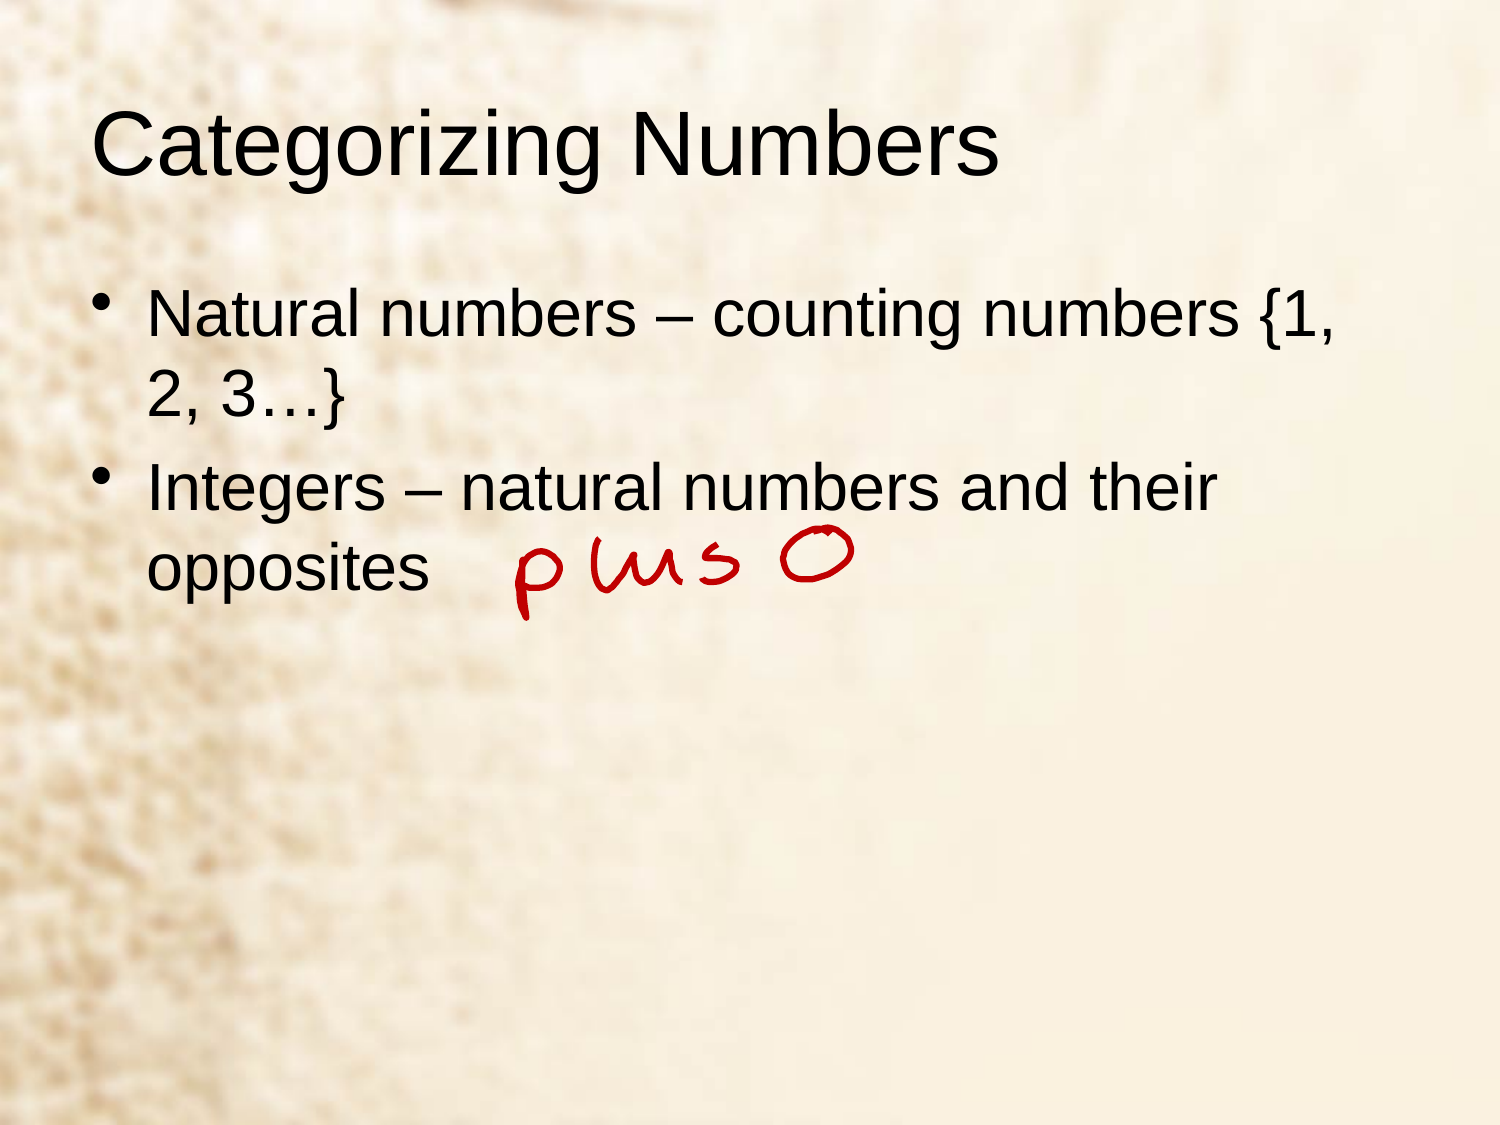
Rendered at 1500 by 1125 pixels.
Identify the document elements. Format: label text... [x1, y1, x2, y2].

title Categorizing Numbers [74, 44, 1426, 233]
list Natural numbers – counting numbers {1, 2, 3…} Integers – natural numbers and their opposites [74, 262, 1426, 1006]
text_box [593, 538, 683, 592]
text_box [517, 550, 561, 619]
picture [0, 0, 1500, 1125]
text_box [782, 526, 852, 581]
text_box [701, 543, 738, 583]
